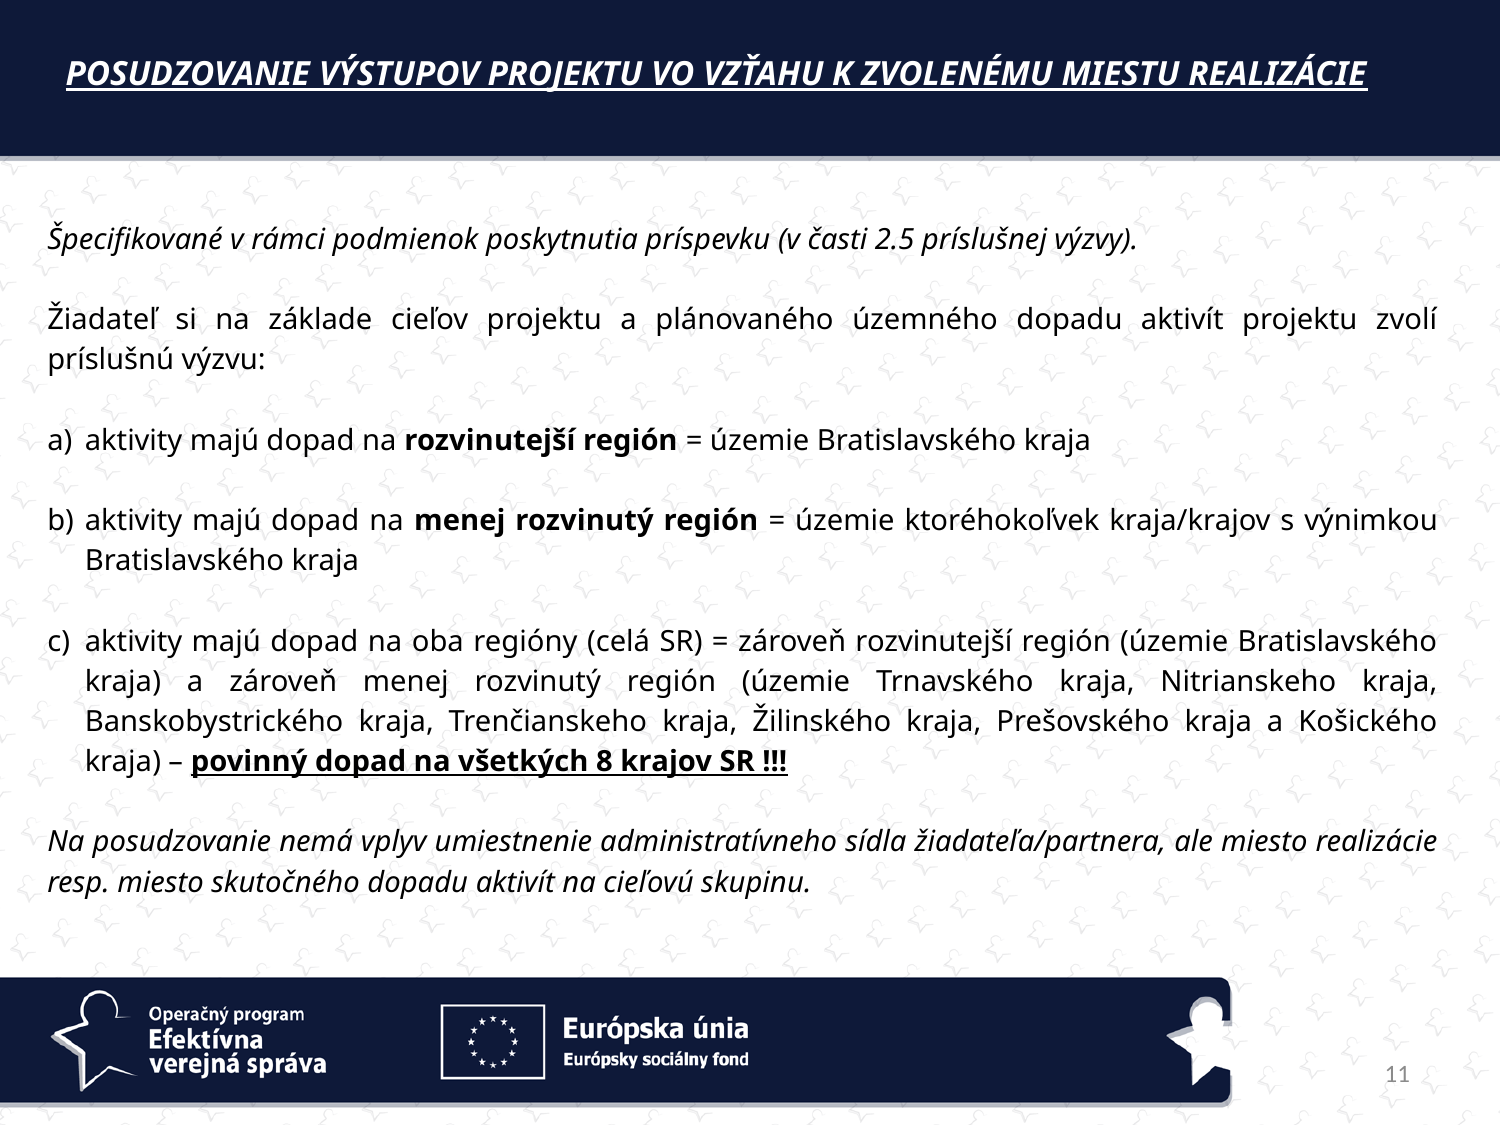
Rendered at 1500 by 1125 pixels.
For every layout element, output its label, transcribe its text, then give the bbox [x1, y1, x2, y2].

text_box [50, 224, 1487, 997]
slide_number 11 [1074, 1042, 1425, 1103]
picture [0, 0, 1500, 1125]
text_box Posudzovanie výstupov projektu vo vzťahu k zvolenému miestu realizácie [50, 45, 1472, 100]
text_box Špecifikované v rámci podmienok poskytnutia príspevku (v časti 2.5 príslušnej výzvy). Žiadateľ si na základe cieľov projektu a plánovaného územného dopadu aktivít projektu zvolí príslušnú výzvu: aktivity majú dopad na rozvinutejší región = územie Bratislavského kraja aktivity majú dopad na menej rozvinutý región = územie ktoréhokoľvek kraja/krajov s výnimkou Bratislavského kraja aktivity majú dopad na oba regióny (celá SR) = zároveň rozvinutejší región (územie Bratislavského kraja) a zároveň menej rozvinutý región (územie Trnavského kraja, Nitrianskeho kraja, Banskobystrického kraja, Trenčianskeho kraja, Žilinského kraja, Prešovského kraja a Košického kraja) – povinný dopad na všetkých 8 krajov SR !!! Na posudzovanie nemá vplyv umiestnenie administratívneho sídla žiadateľa/partnera, ale miesto realizácie resp. miesto skutočného dopadu aktivít na cieľovú skupinu. [32, 207, 1454, 940]
